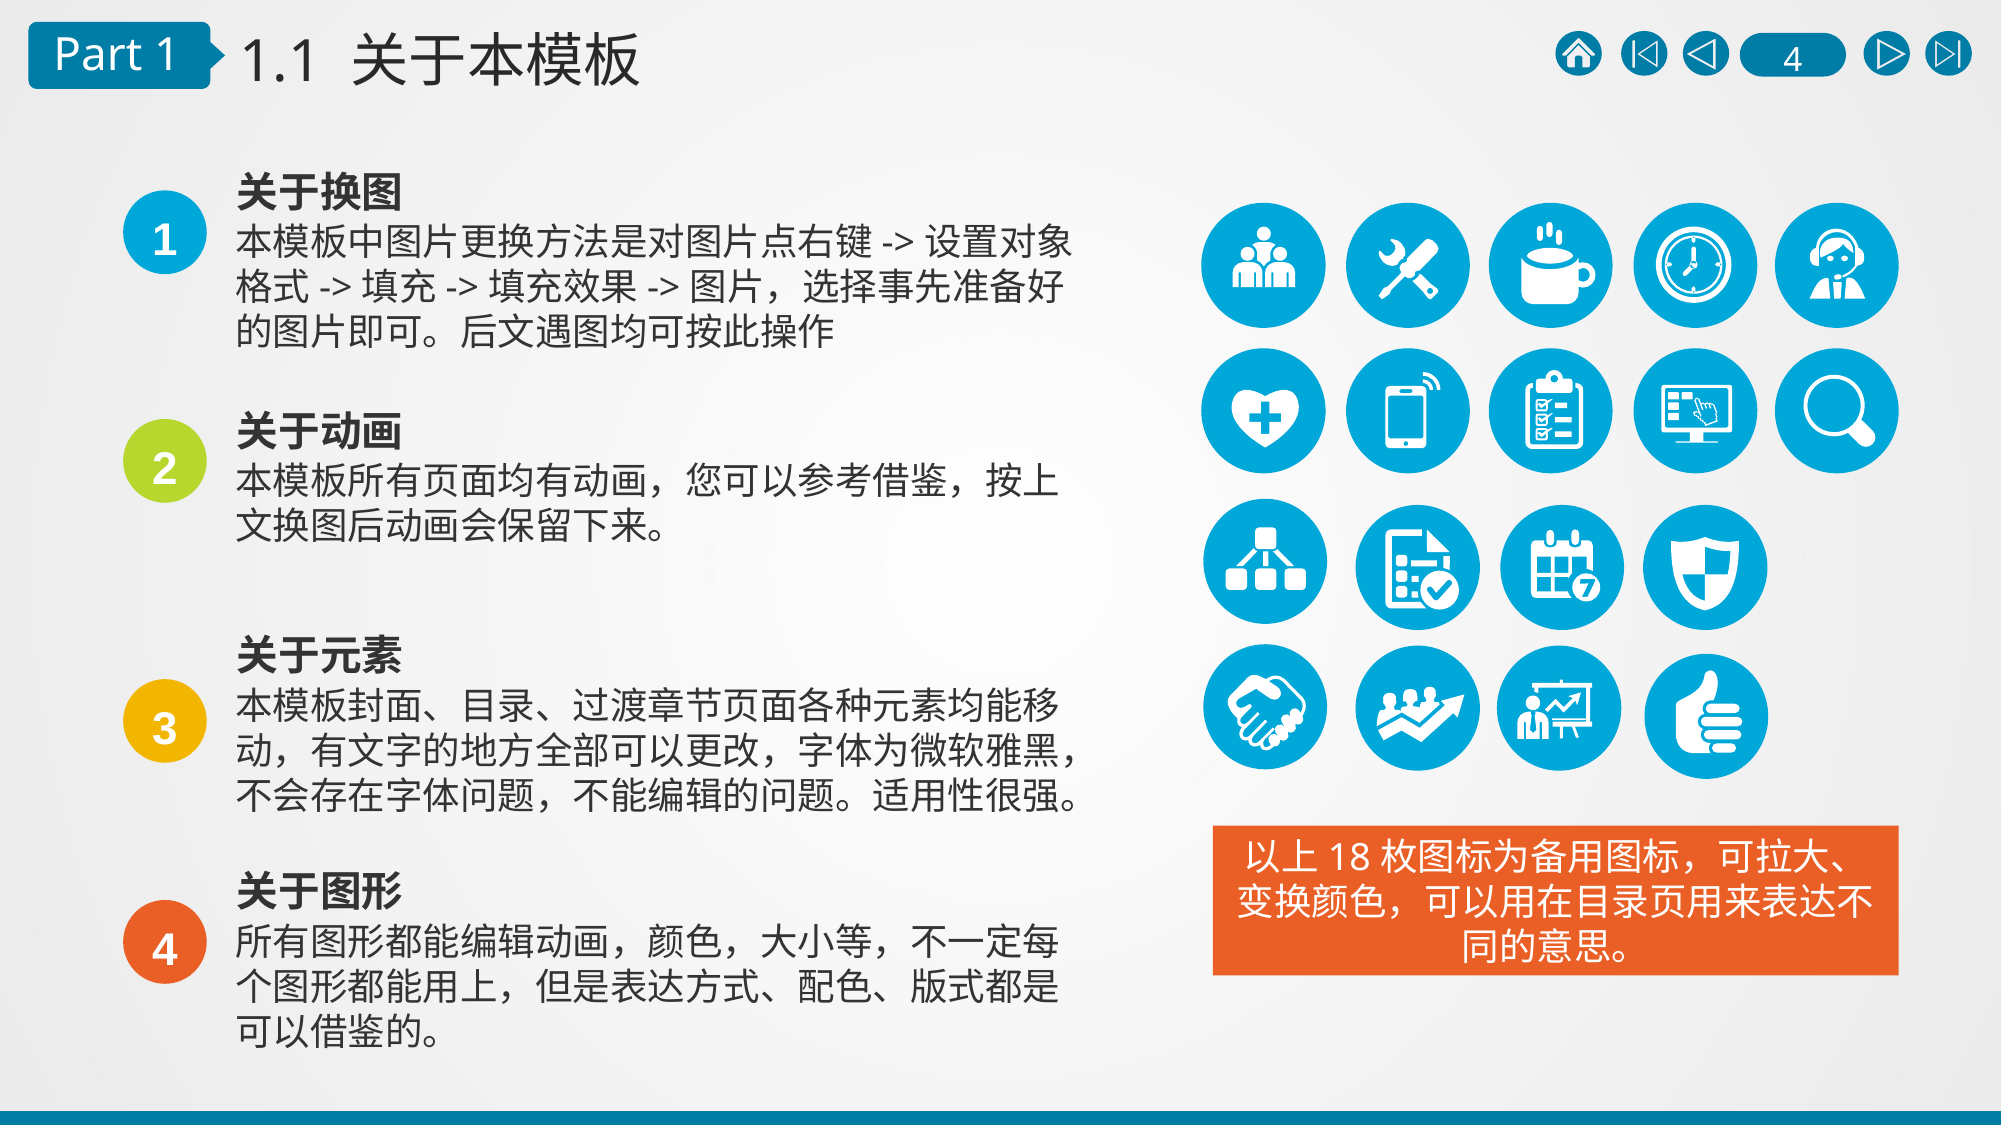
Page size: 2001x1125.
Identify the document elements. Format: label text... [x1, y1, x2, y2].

text_box 关于元素 [221, 621, 845, 674]
text_box [28, 21, 224, 89]
text_box 所有图形都能编辑动画，颜色，大小等，不一定每个图形都能用上，但是表达方式、配色、版式都是可以借鉴的。 [220, 910, 1107, 1061]
picture [0, 0, 2001, 1110]
text_box 3 [123, 679, 207, 763]
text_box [1201, 202, 1899, 779]
text_box 本模板中图片更换方法是对图片点右键->设置对象格式->填充->填充效果->图片，选择事先准备好的图片即可。后文遇图均可按此操作 [220, 210, 1107, 361]
text_box 1 [123, 190, 207, 275]
text_box Part 1 [38, 17, 196, 87]
text_box 本模板所有页面均有动画，您可以参考借鉴，按上文换图后动画会保留下来。 [220, 449, 1107, 555]
text_box 以上18枚图标为备用图标，可拉大、变换颜色，可以用在目录页用来表达不同的意思。 [1212, 825, 1899, 976]
text_box 关于动画 [221, 397, 845, 449]
text_box 本模板封面、目录、过渡章节页面各种元素均能移动，有文字的地方全部可以更改，字体为微软雅黑，不会存在字体问题，不能编辑的问题。适用性很强。 [220, 674, 1107, 825]
text_box 关于换图 [221, 158, 845, 210]
text_box 2 [123, 418, 207, 503]
text_box 4 [123, 899, 207, 984]
text_box 1.1 关于本模板 [224, 15, 657, 101]
text_box 关于图形 [221, 857, 845, 910]
